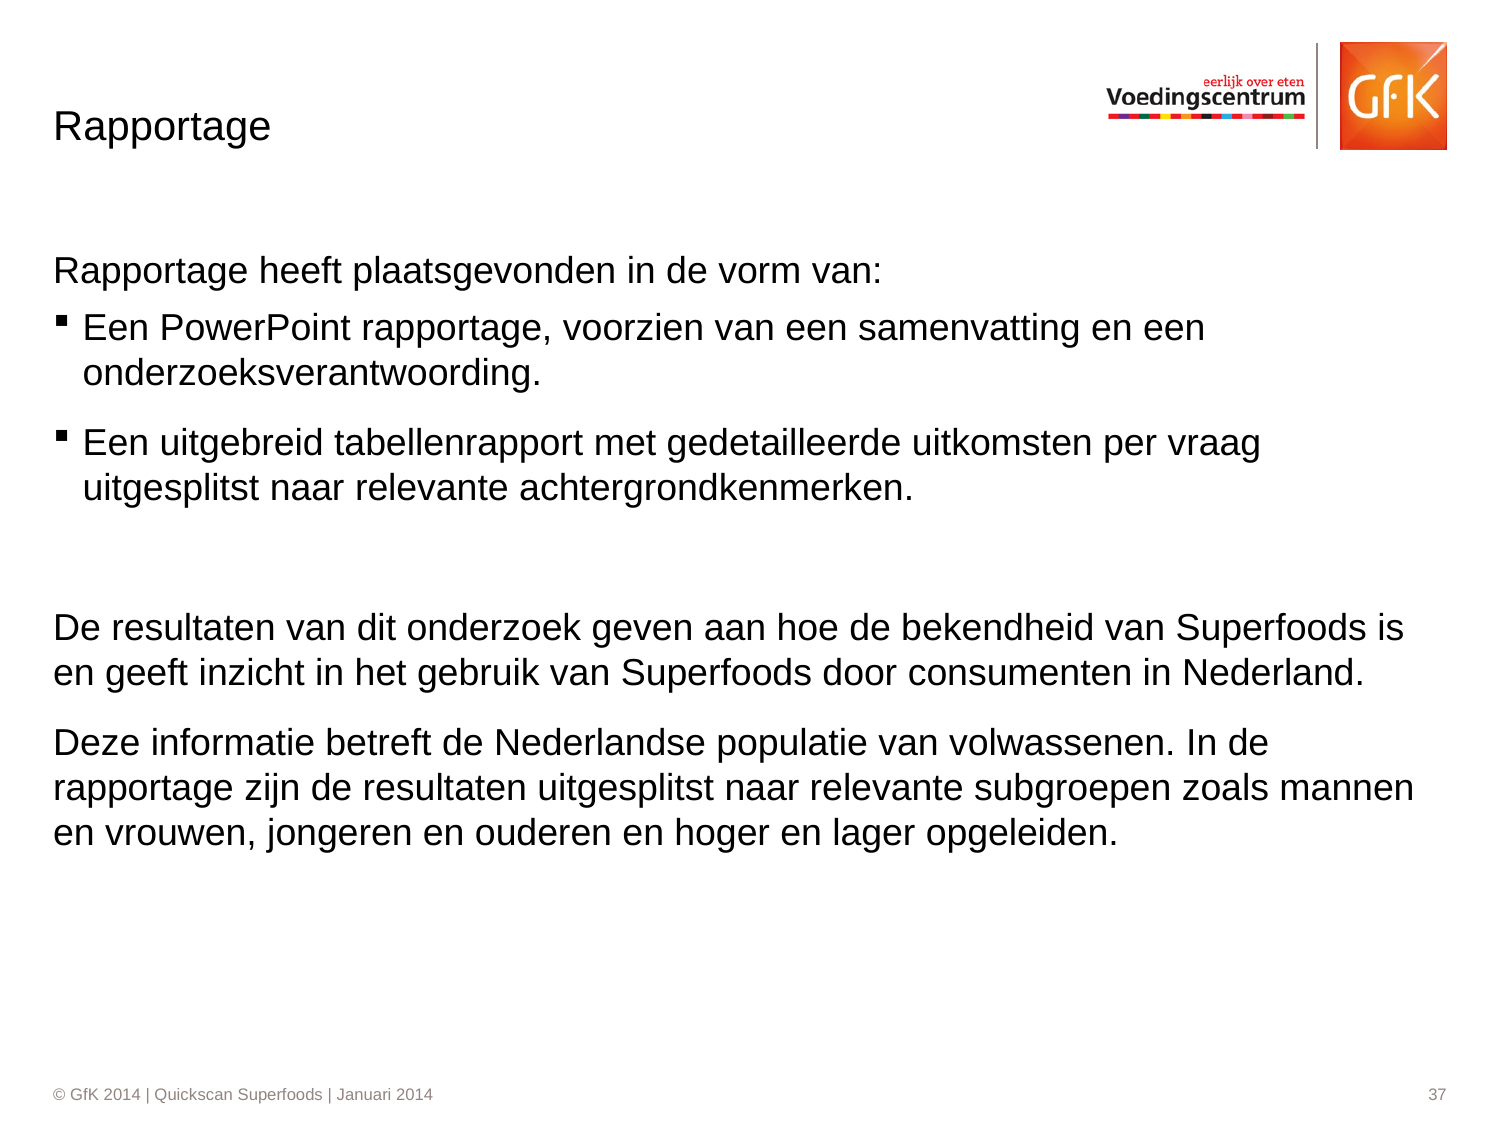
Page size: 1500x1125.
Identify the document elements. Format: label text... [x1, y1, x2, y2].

title Rapportage [53, 42, 1093, 149]
picture [1340, 42, 1447, 150]
picture [1104, 73, 1306, 120]
list Rapportage heeft plaatsgevonden in de vorm van: Een PowerPoint rapportage, voorzien van een samenvatting en een onderzoeksverantwoording. Een uitgebreid tabellenrapport met gedetailleerde uitkomsten per vraag uitgesplitst naar relevante achtergrondkenmerken. De resultaten van dit onderzoek geven aan hoe de bekendheid van Superfoods is en geeft inzicht in het gebruik van Superfoods door consumenten in Nederland. Deze informatie betreft de Nederlandse populatie van volwassenen. In de rapportage zijn de resultaten uitgesplitst naar relevante subgroepen zoals mannen en vrouwen, jongeren en ouderen en hoger en lager opgeleiden. [53, 172, 1447, 1047]
